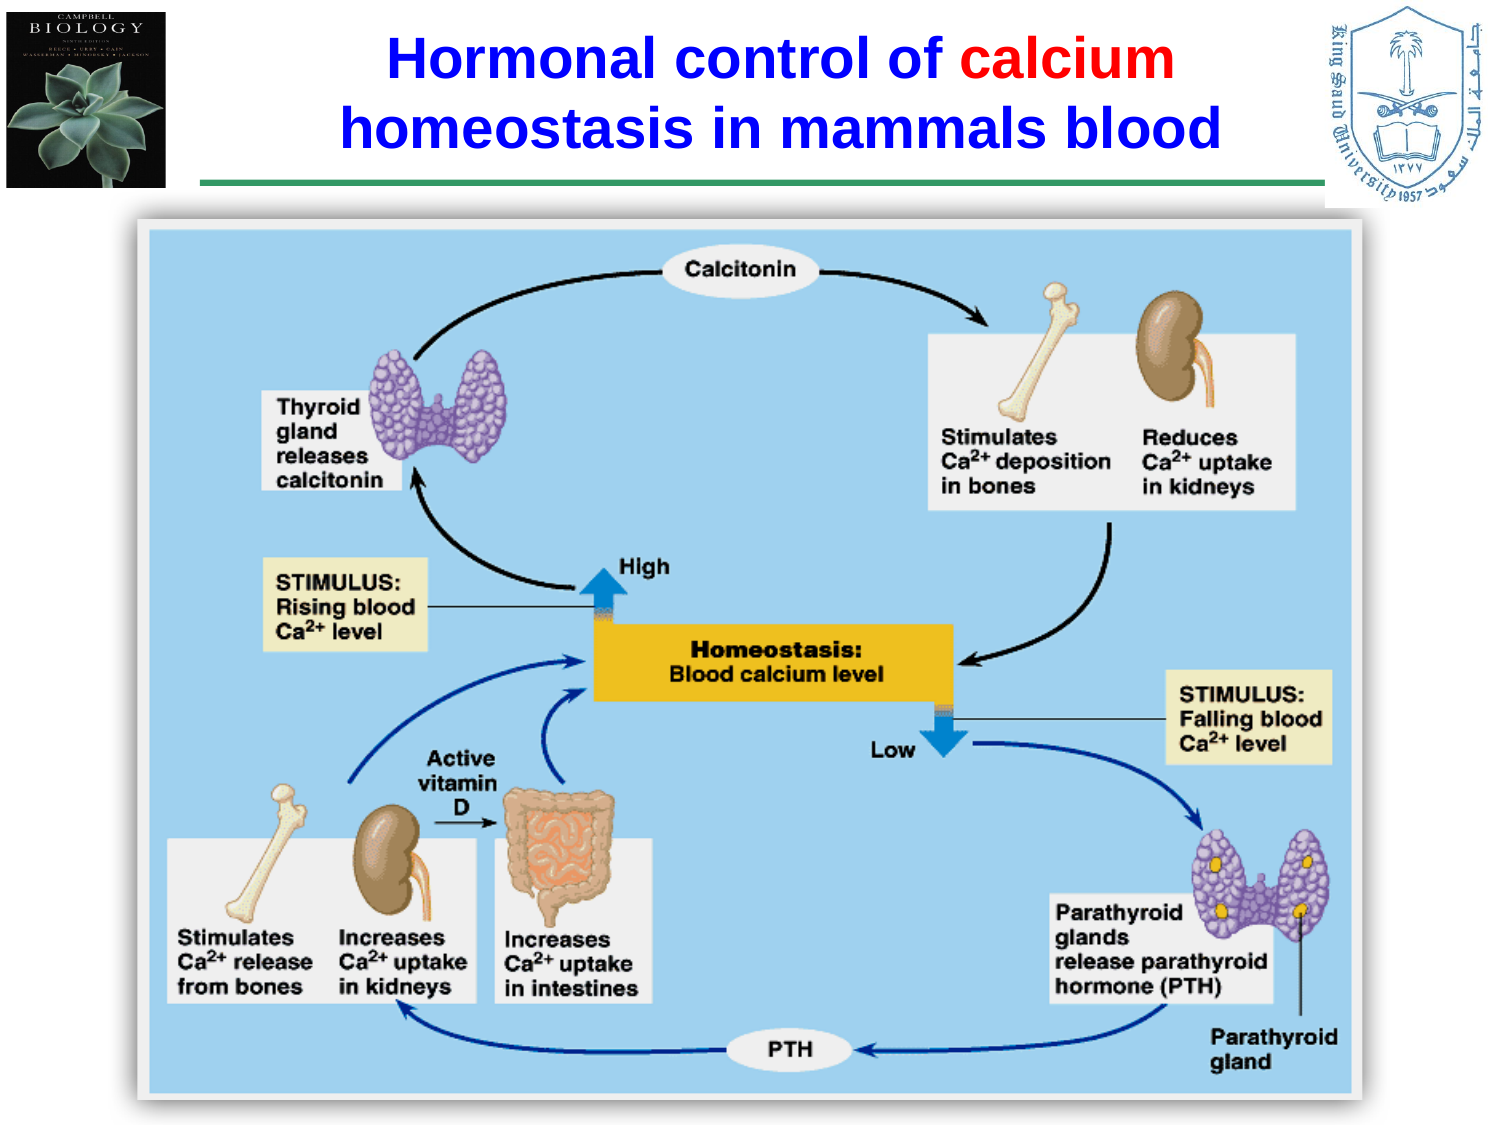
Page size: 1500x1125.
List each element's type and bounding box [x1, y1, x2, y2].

picture [137, 219, 1363, 1101]
text_box [5, 0, 1488, 209]
